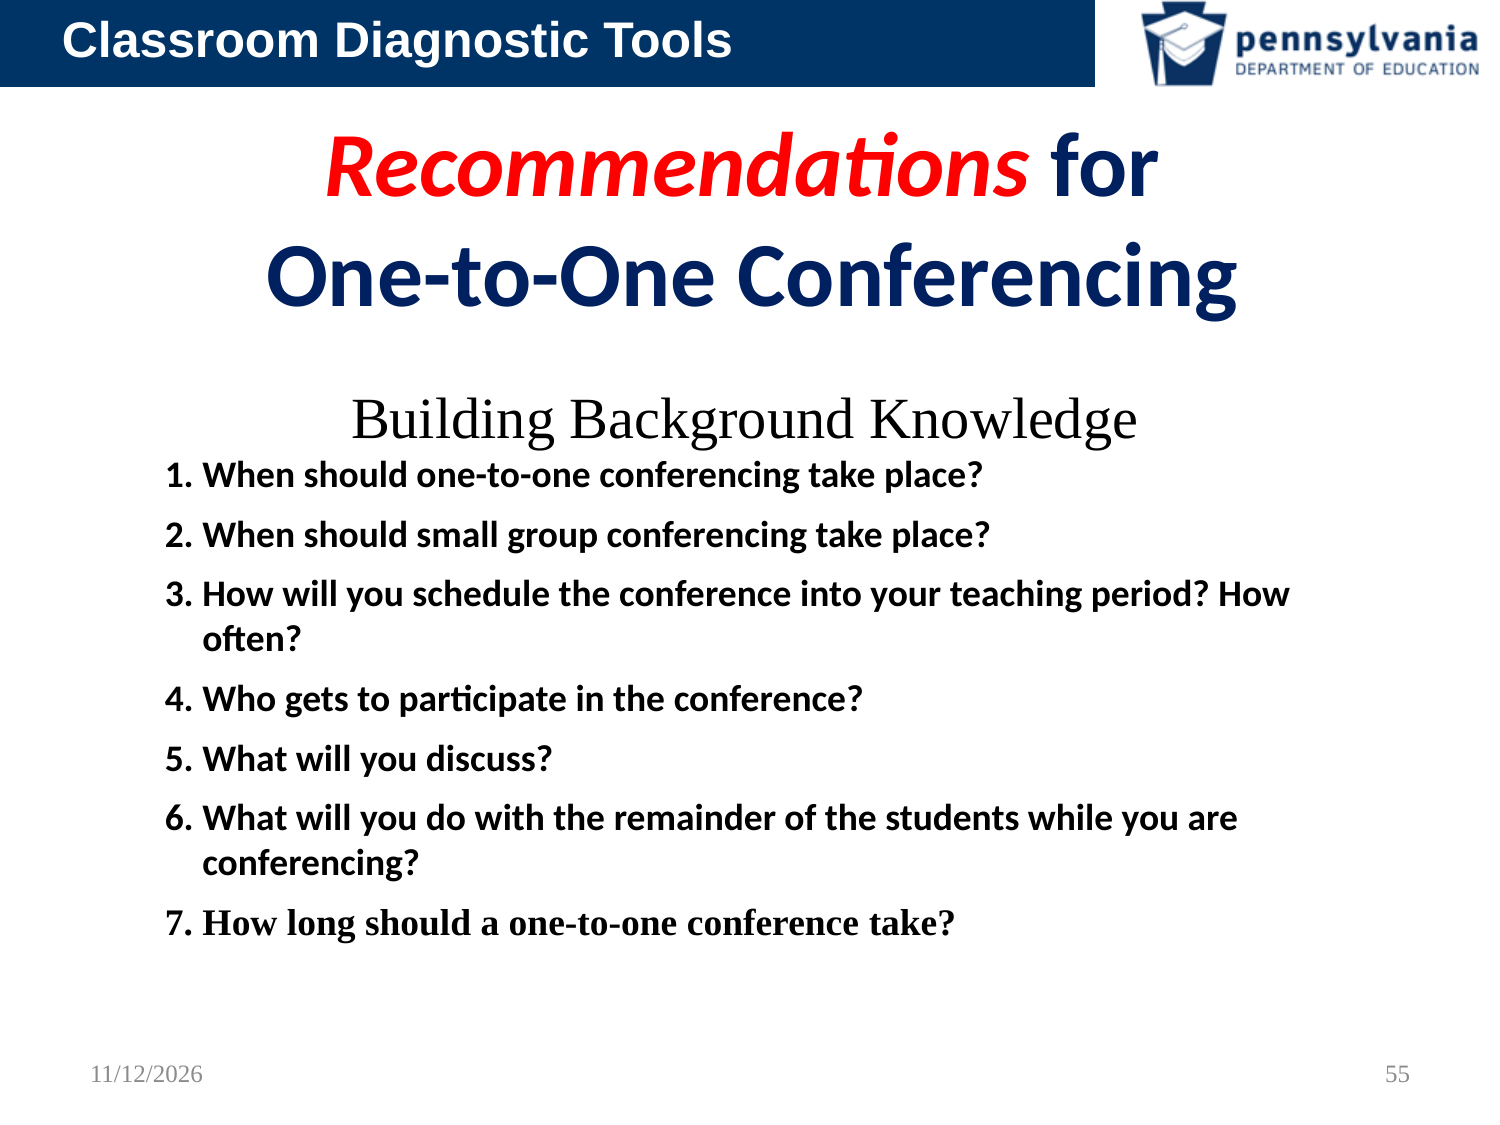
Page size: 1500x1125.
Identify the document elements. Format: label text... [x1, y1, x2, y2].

title Recommendations for One-to-One Conferencing [77, 124, 1428, 365]
picture [1134, 0, 1485, 90]
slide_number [75, 1042, 425, 1103]
text_box Building Background Knowledge 1. When should one-to-one conferencing take place? 2. When should small group conferencing take place? 3. How will you schedule the conference into your teaching period? How often? 4. Who gets to participate in the conference? 5. What will you discuss? 6. What will you do with the remainder of the students while you are conferencing? 7. How long should a one-to-one conference take? [149, 302, 1340, 951]
slide_number 55 [1074, 1042, 1425, 1103]
